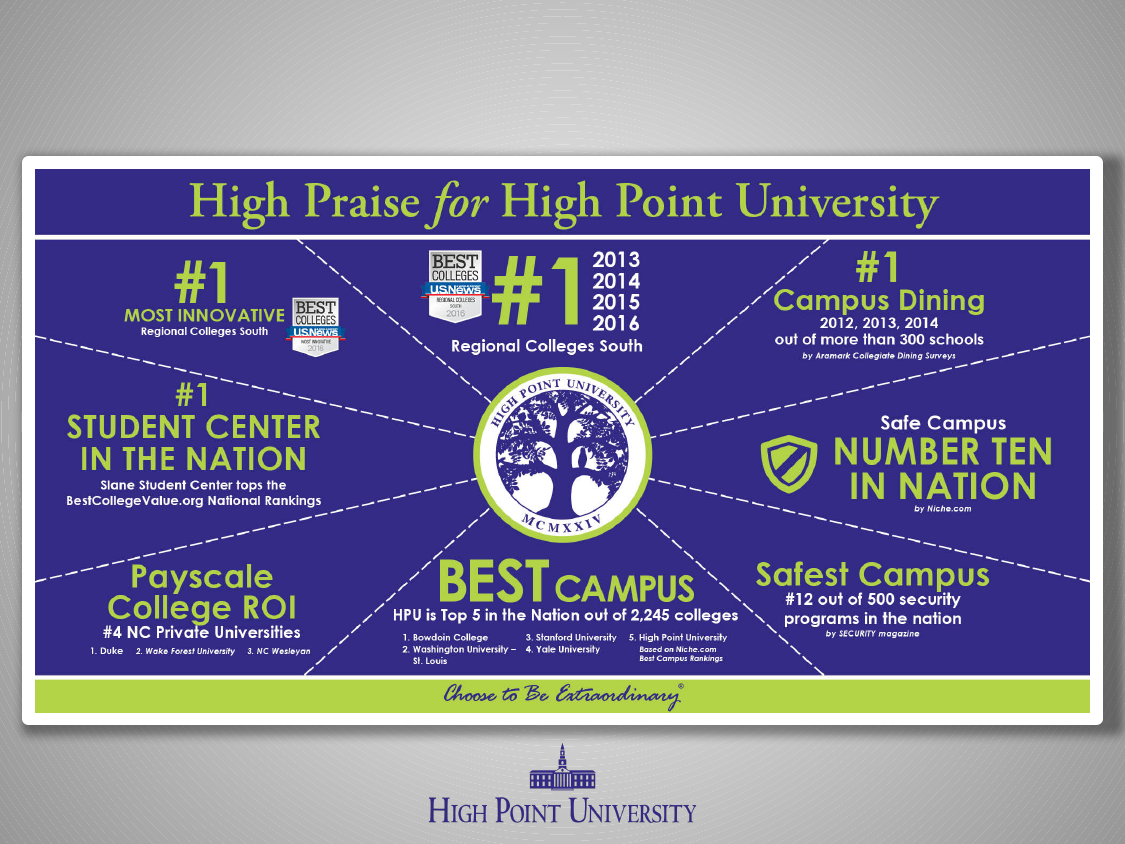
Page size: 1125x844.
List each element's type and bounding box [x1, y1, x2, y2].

picture [34, 168, 1091, 713]
